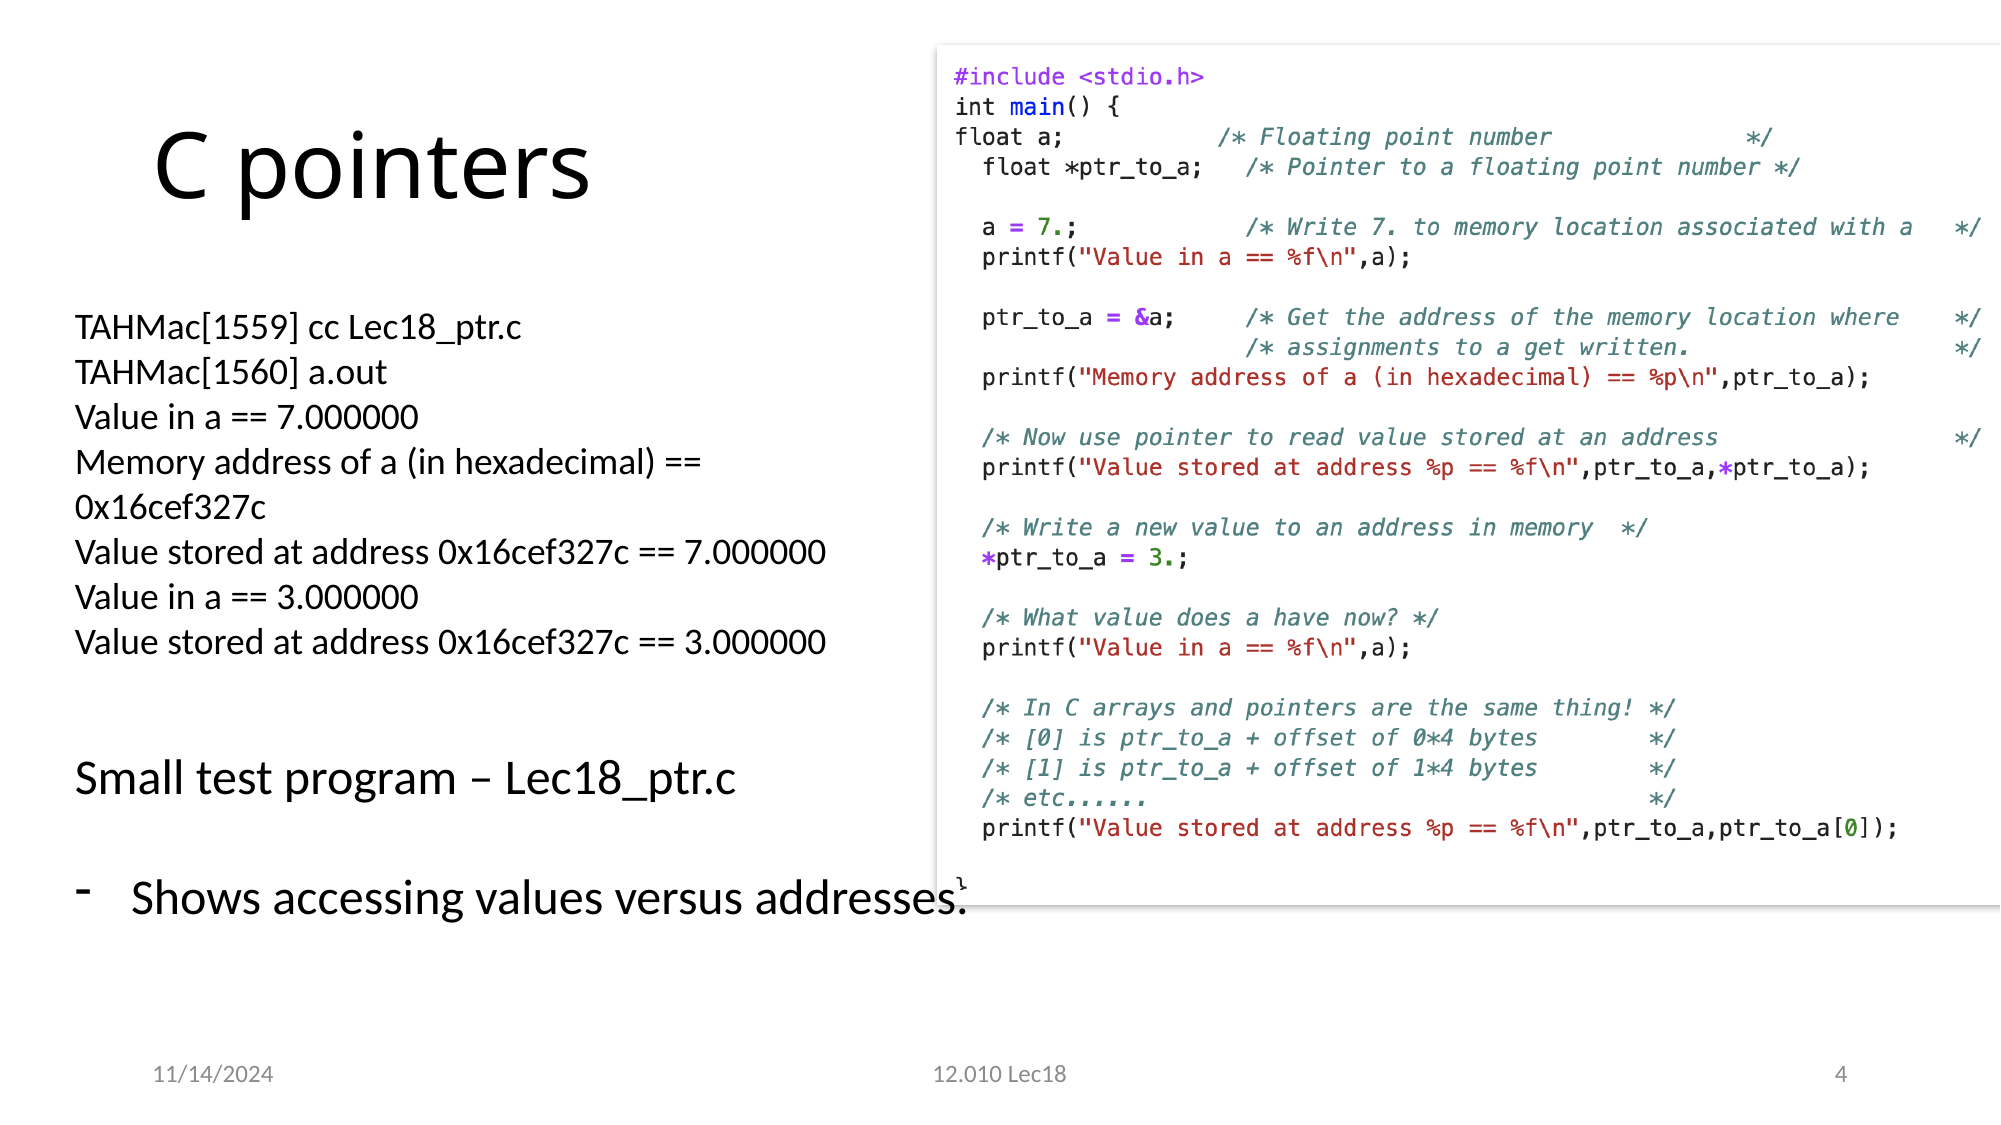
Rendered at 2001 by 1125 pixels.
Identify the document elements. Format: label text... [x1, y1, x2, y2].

footer 12.010 Lec18 [662, 1042, 1338, 1103]
slide_number 4 [1412, 1042, 1863, 1103]
title C pointers [137, 59, 932, 278]
picture [951, 59, 2000, 891]
text_box TAHMac[1559] cc Lec18_ptr.c TAHMac[1560] a.out Value in a == 7.000000 Memory address of a (in hexadecimal) == 0x16cef327c Value stored at address 0x16cef327c == 7.000000 Value in a == 3.000000 Value stored at address 0x16cef327c == 3.000000 [60, 295, 886, 715]
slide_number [137, 1042, 588, 1103]
text_box Small test program – Lec18_ptr.c Shows accessing values versus addresses. [60, 737, 996, 932]
